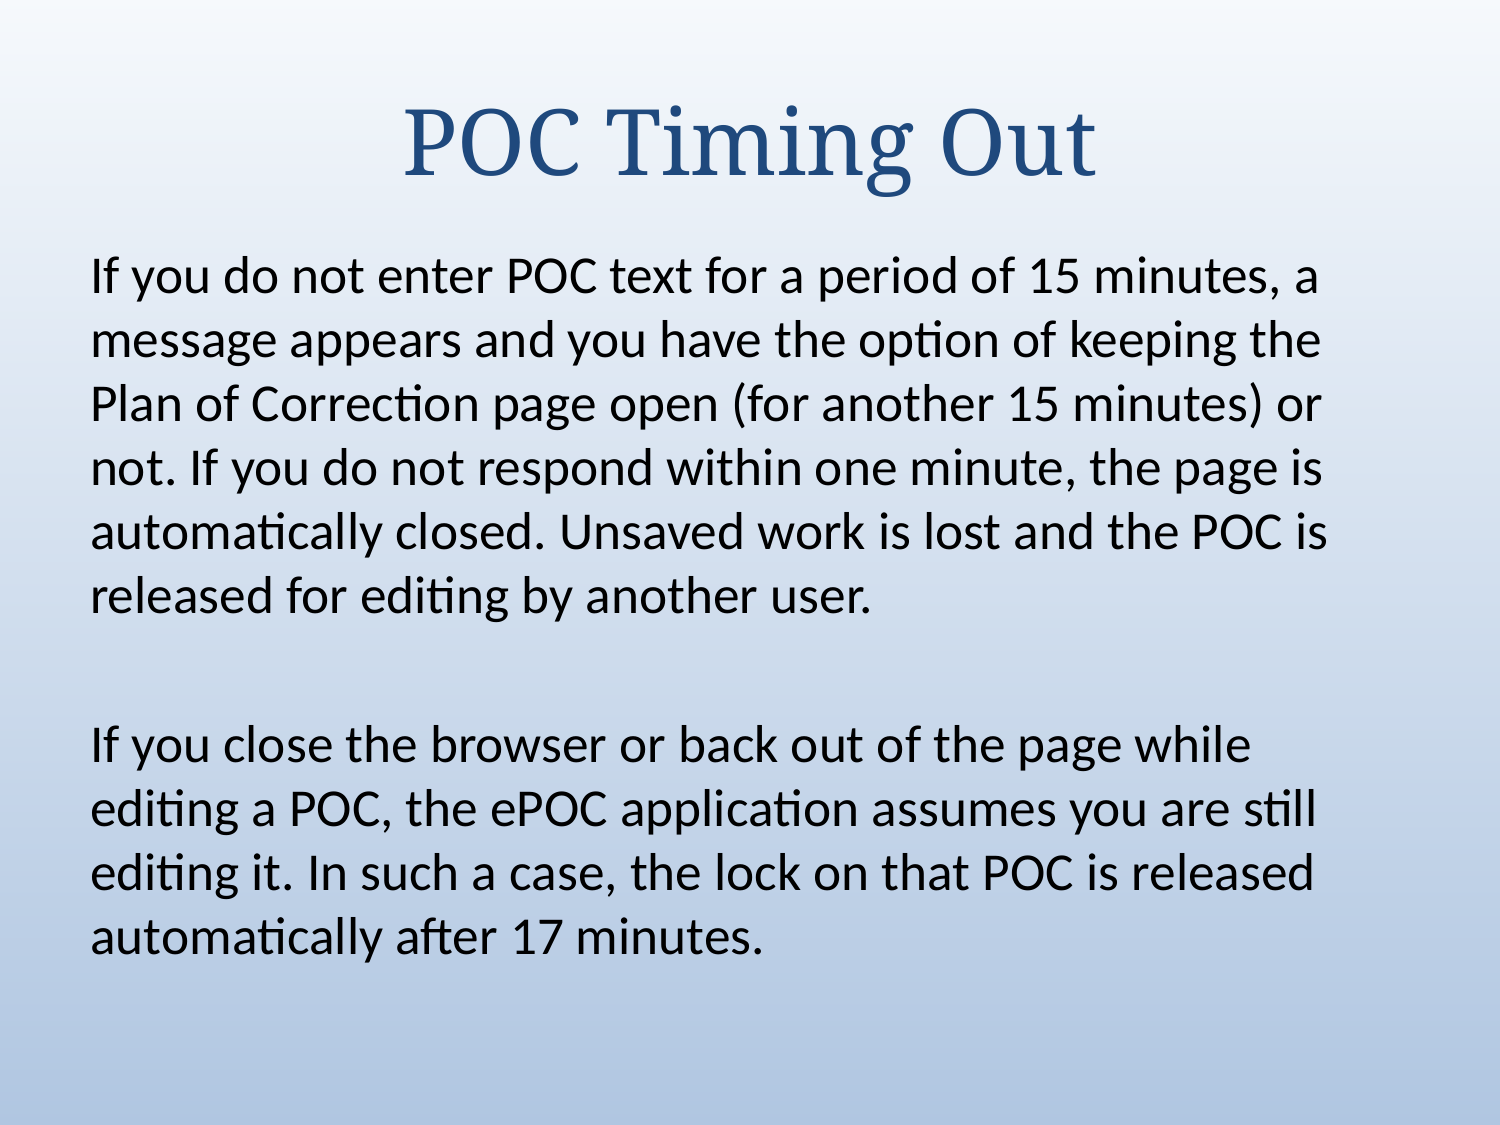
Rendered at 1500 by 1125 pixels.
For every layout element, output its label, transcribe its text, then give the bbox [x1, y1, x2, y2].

list If you do not enter POC text for a period of 15 minutes, a message appears and you have the option of keeping the Plan of Correction page open (for another 15 minutes) or not. If you do not respond within one minute, the page is automatically closed. Unsaved work is lost and the POC is released for editing by another user. If you close the browser or back out of the page while editing a POC, the ePOC application assumes you are still editing it. In such a case, the lock on that POC is released automatically after 17 minutes. [75, 232, 1425, 975]
title POC Timing Out [75, 45, 1425, 232]
